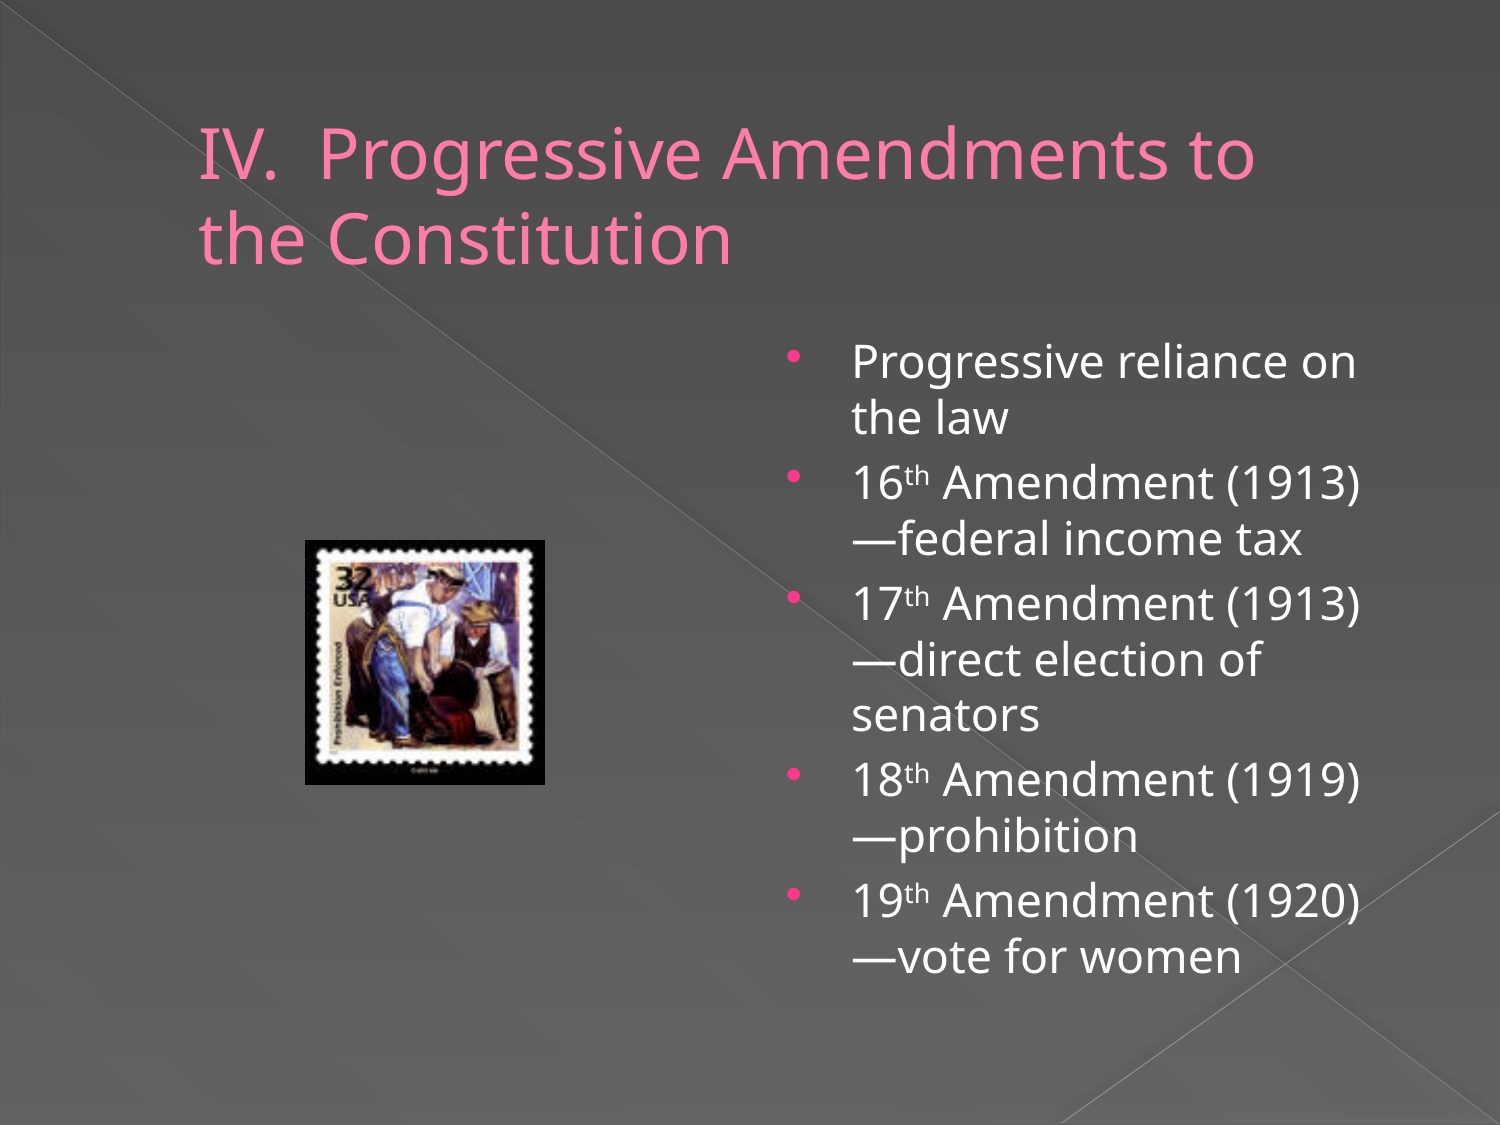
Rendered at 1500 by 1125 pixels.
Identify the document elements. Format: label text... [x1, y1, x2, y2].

title IV. Progressive Amendments to the Constitution [112, 99, 1388, 288]
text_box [304, 540, 545, 785]
list Progressive reliance on the law 16th Amendment (1913)—federal income tax 17th Amendment (1913)—direct election of senators 18th Amendment (1919)—prohibition 19th Amendment (1920)—vote for women [762, 324, 1388, 1000]
